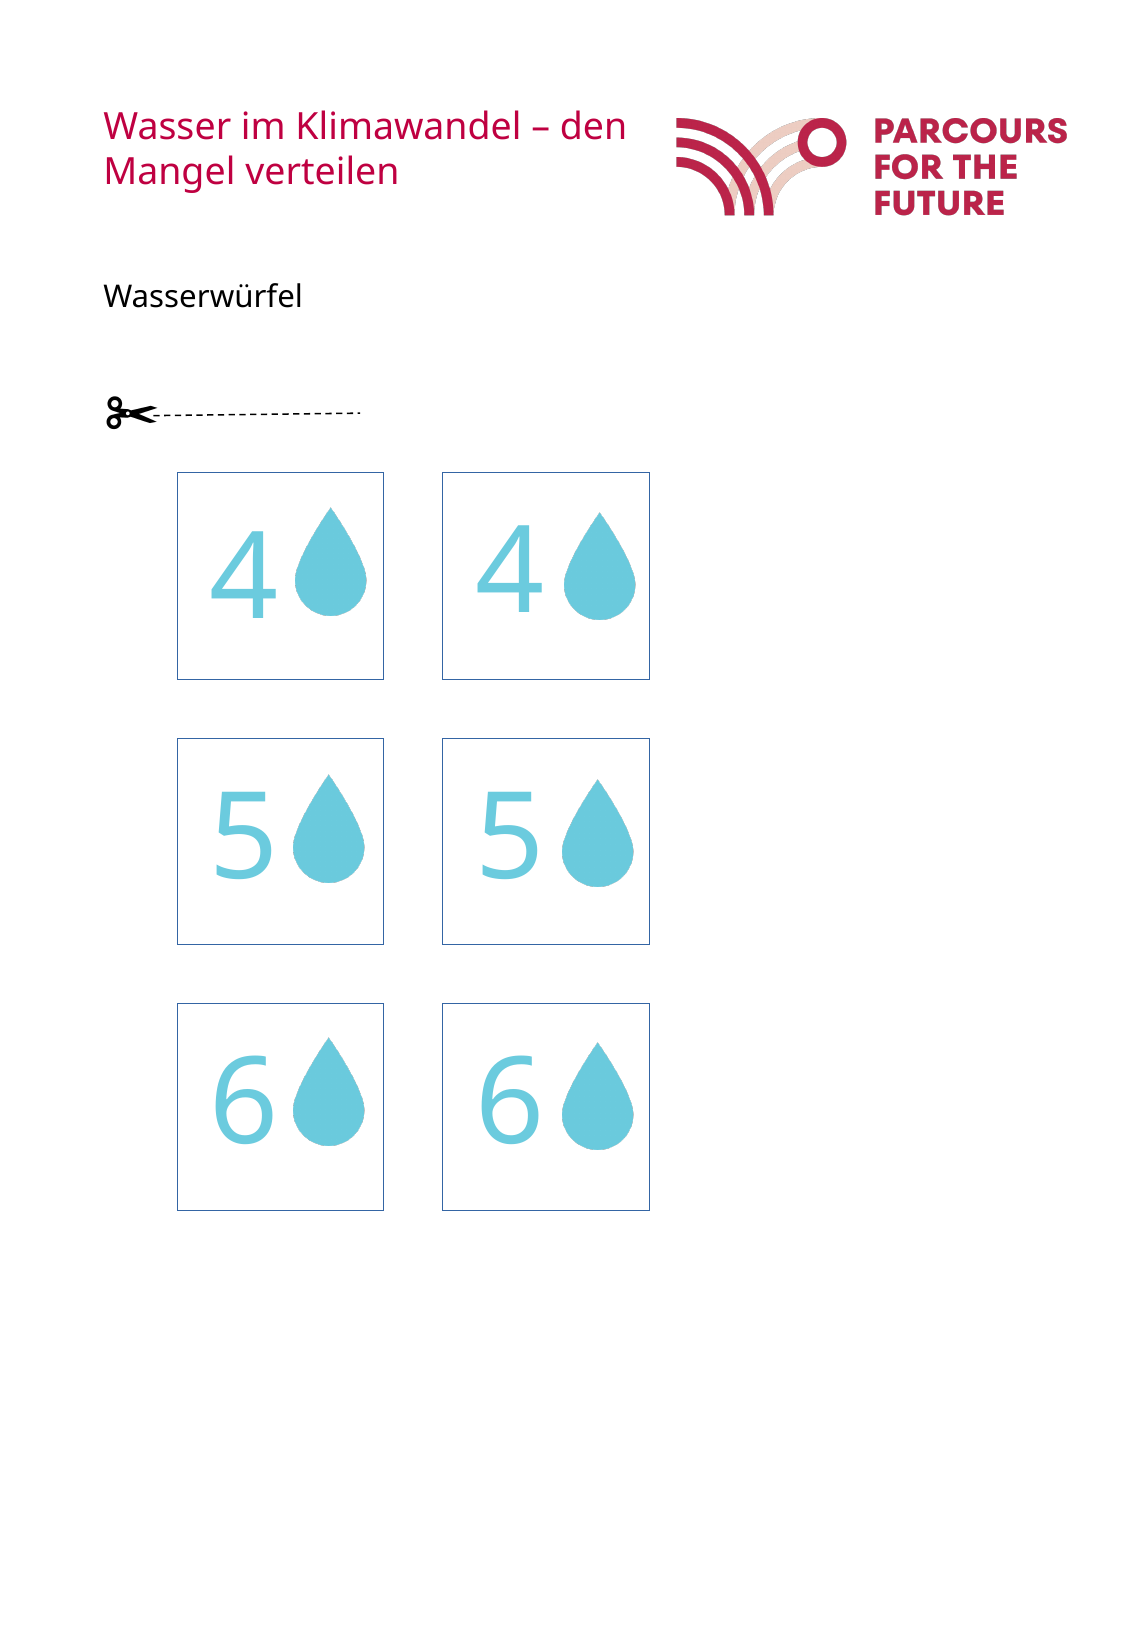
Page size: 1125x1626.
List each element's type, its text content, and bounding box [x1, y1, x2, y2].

picture [531, 498, 668, 634]
text_box [442, 472, 650, 680]
picture [260, 760, 397, 897]
picture [529, 1028, 666, 1164]
picture [89, 373, 170, 454]
text_box 5 [460, 750, 561, 910]
text_box [177, 1003, 384, 1211]
picture [260, 1023, 397, 1160]
text_box Wasserwürfel [88, 269, 731, 322]
text_box [442, 738, 650, 945]
text_box 4 [194, 490, 296, 650]
text_box 6 [460, 1015, 561, 1176]
picture [262, 493, 399, 630]
text_box 5 [194, 750, 296, 910]
text_box 6 [194, 1015, 296, 1176]
text_box Wasser im Klimawandel – den Mangel verteilen [88, 94, 620, 231]
text_box 4 [460, 484, 561, 644]
picture [529, 765, 666, 901]
text_box [442, 1003, 650, 1211]
text_box [177, 738, 384, 945]
picture [620, 64, 1123, 270]
text_box [177, 472, 384, 680]
